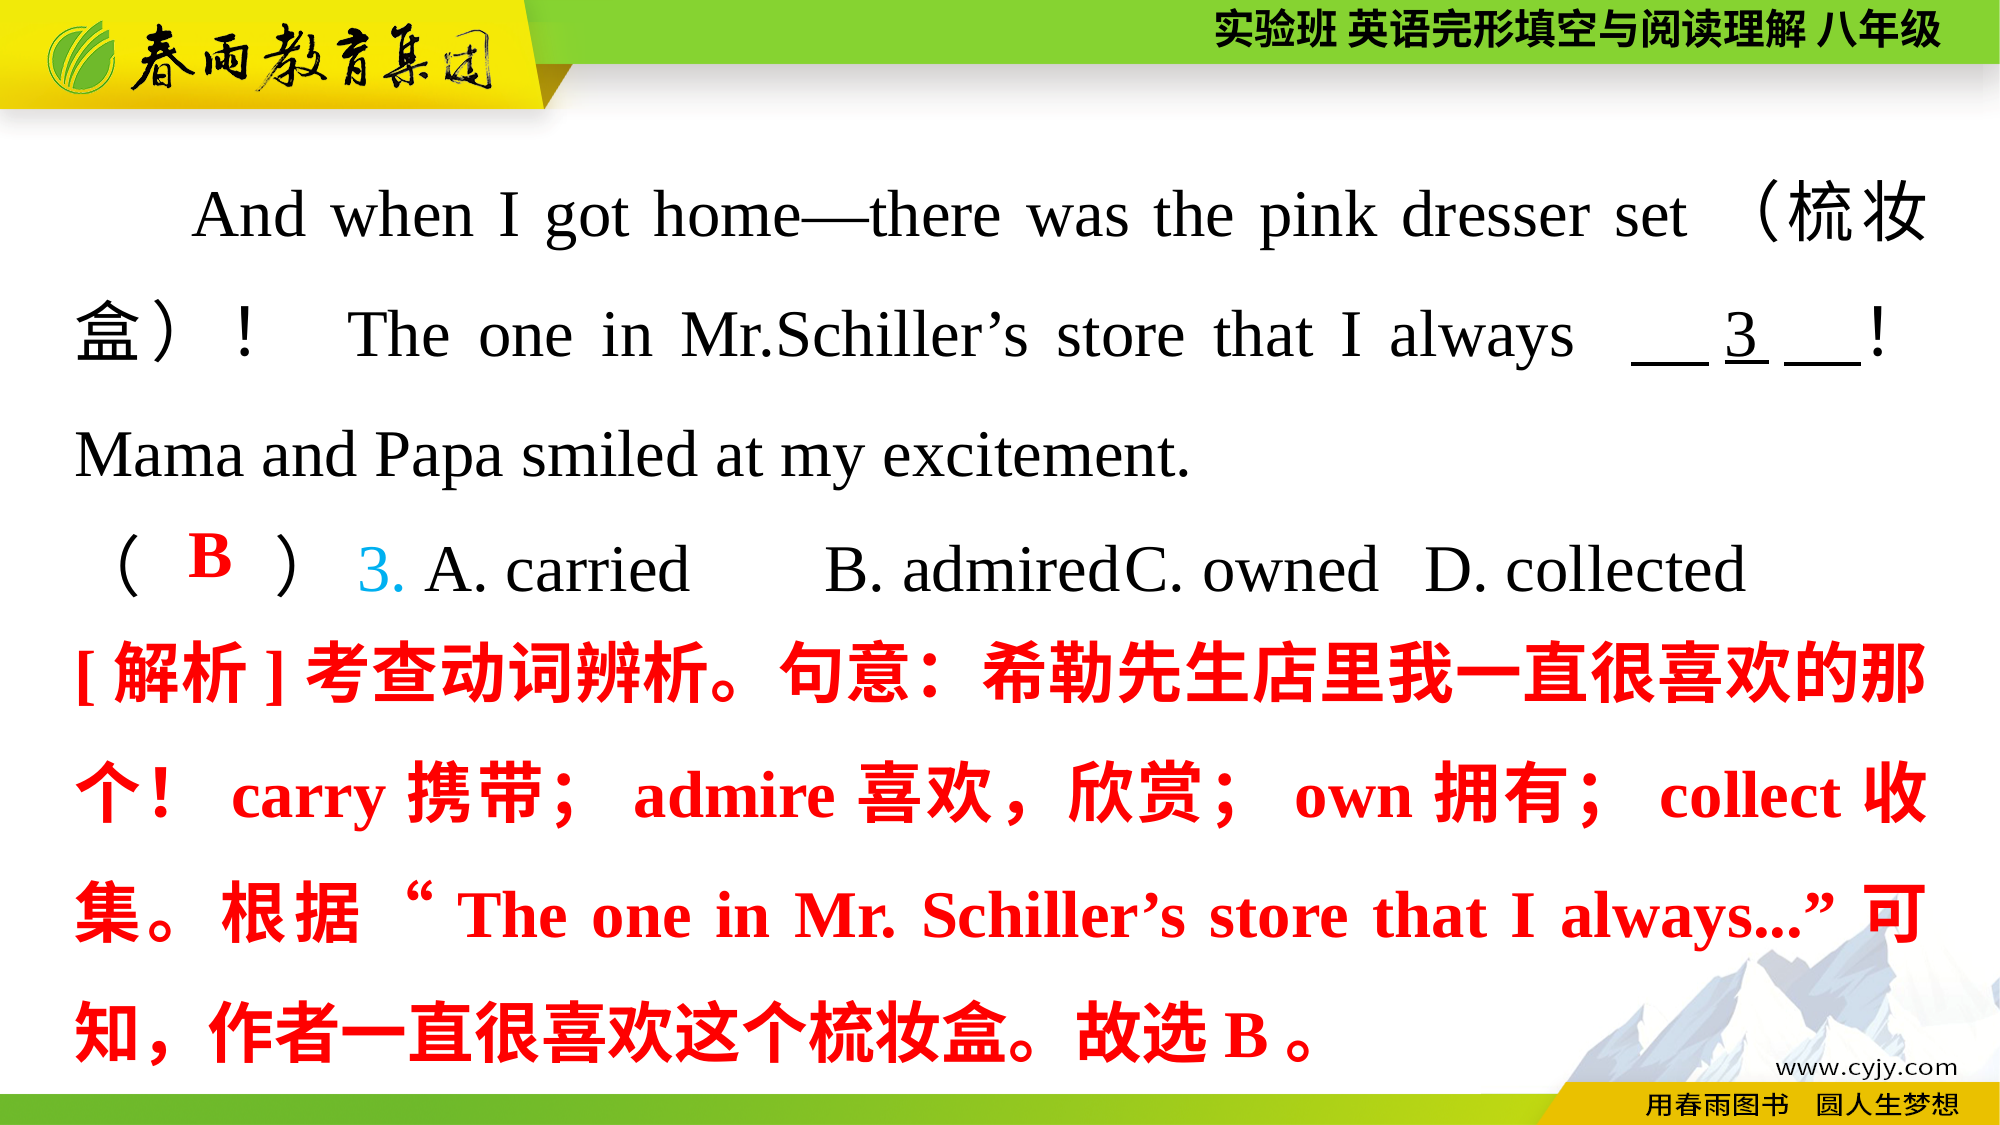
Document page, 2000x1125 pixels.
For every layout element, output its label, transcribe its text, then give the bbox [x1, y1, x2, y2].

picture [0, 0, 2000, 1125]
list And when I got home—there was the pink dresser set（梳妆盒）！ The one in Mr.Schiller’s store that I always 3 ！ Mama and Papa smiled at my excitement. [59, 122, 1944, 477]
text_box [解析]考查动词辨析。句意：希勒先生店里我一直很喜欢的那个！carry携带；admire喜欢，欣赏；own拥有；collect收集。根据“The one in Mr. Schiller’s store that I always...”可知，作者一直很喜欢这个梳妆盒。故选B。 [59, 583, 1944, 1078]
text_box B [173, 503, 248, 583]
text_box （ ）3. A. carried B. admired C. owned D. collected [59, 477, 1944, 583]
